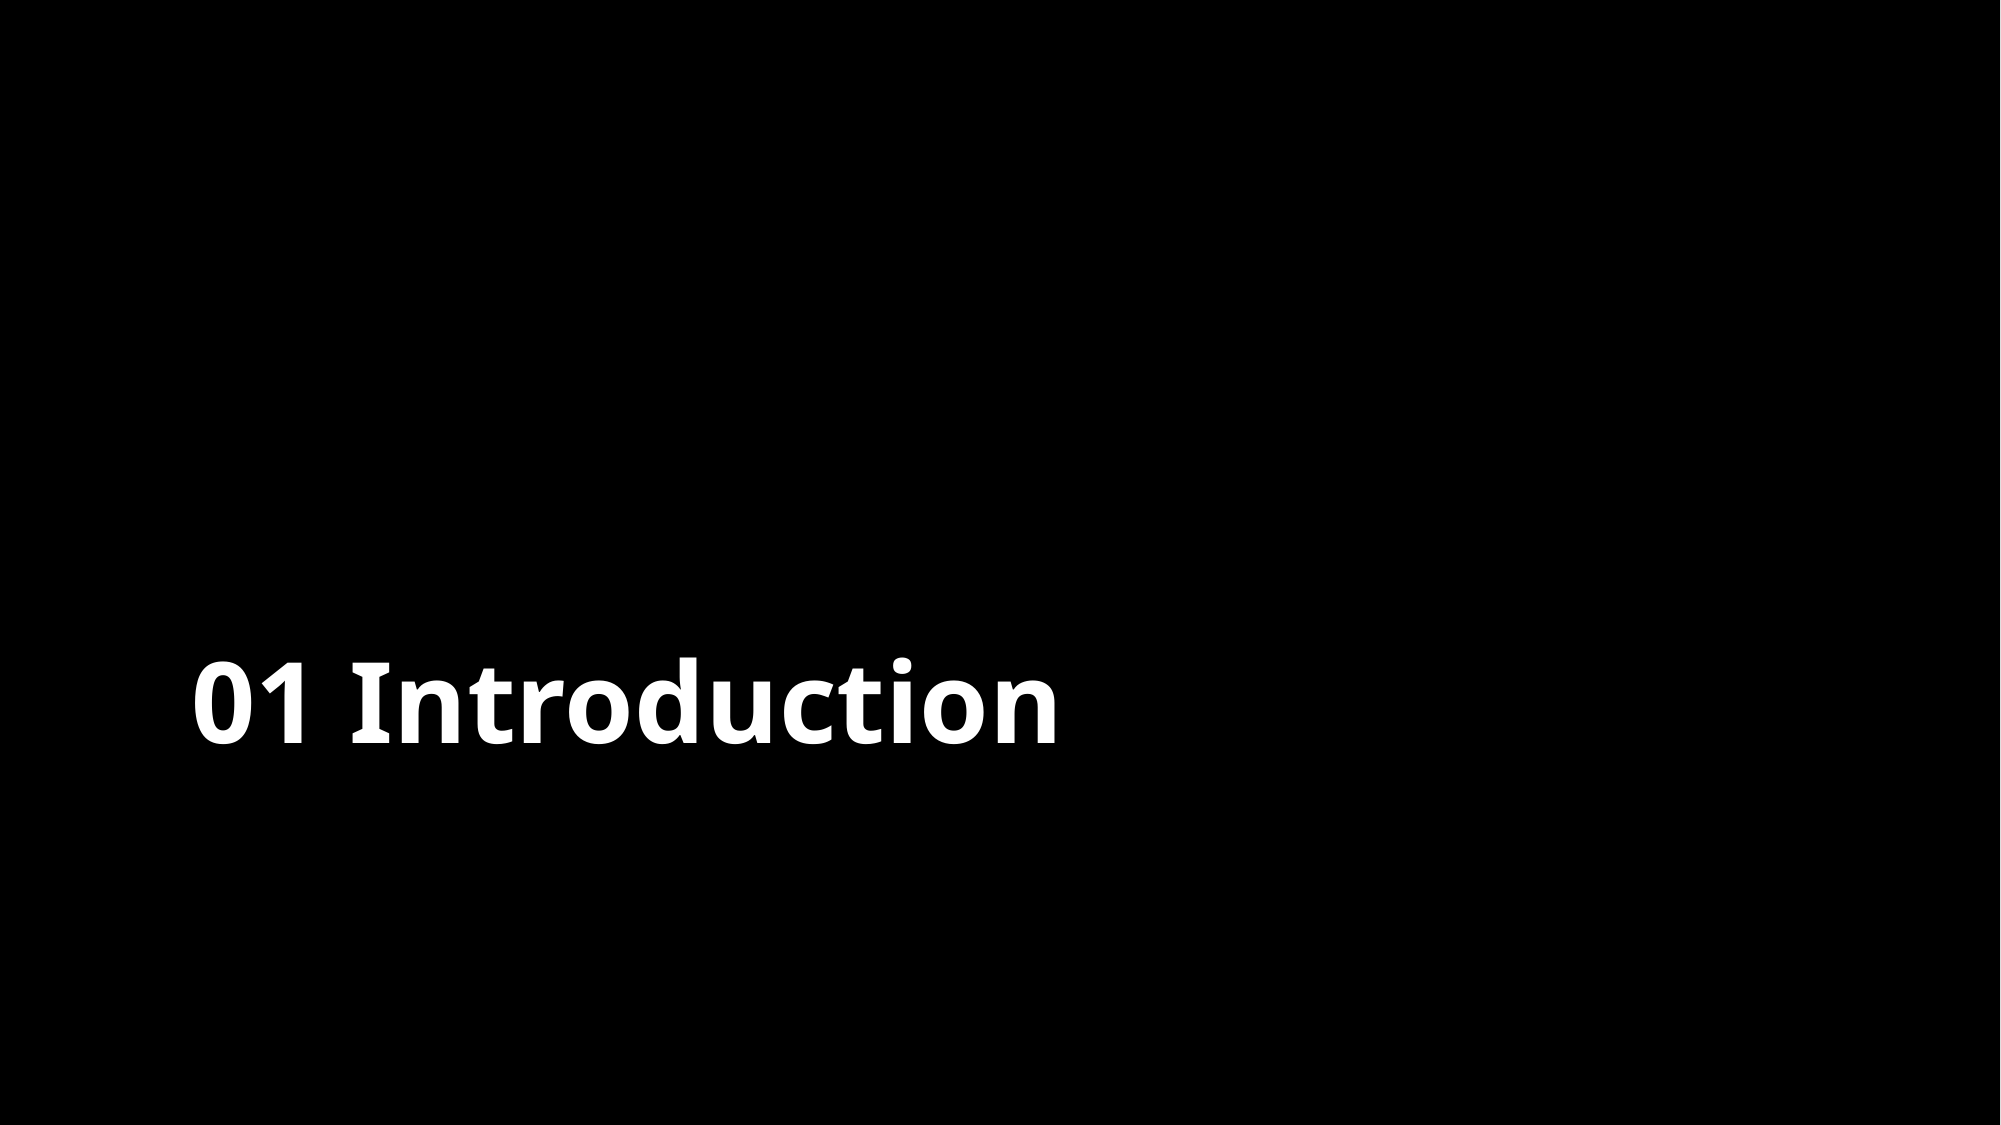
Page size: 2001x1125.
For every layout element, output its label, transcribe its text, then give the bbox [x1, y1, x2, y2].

title 01 Introduction [176, 542, 1594, 873]
